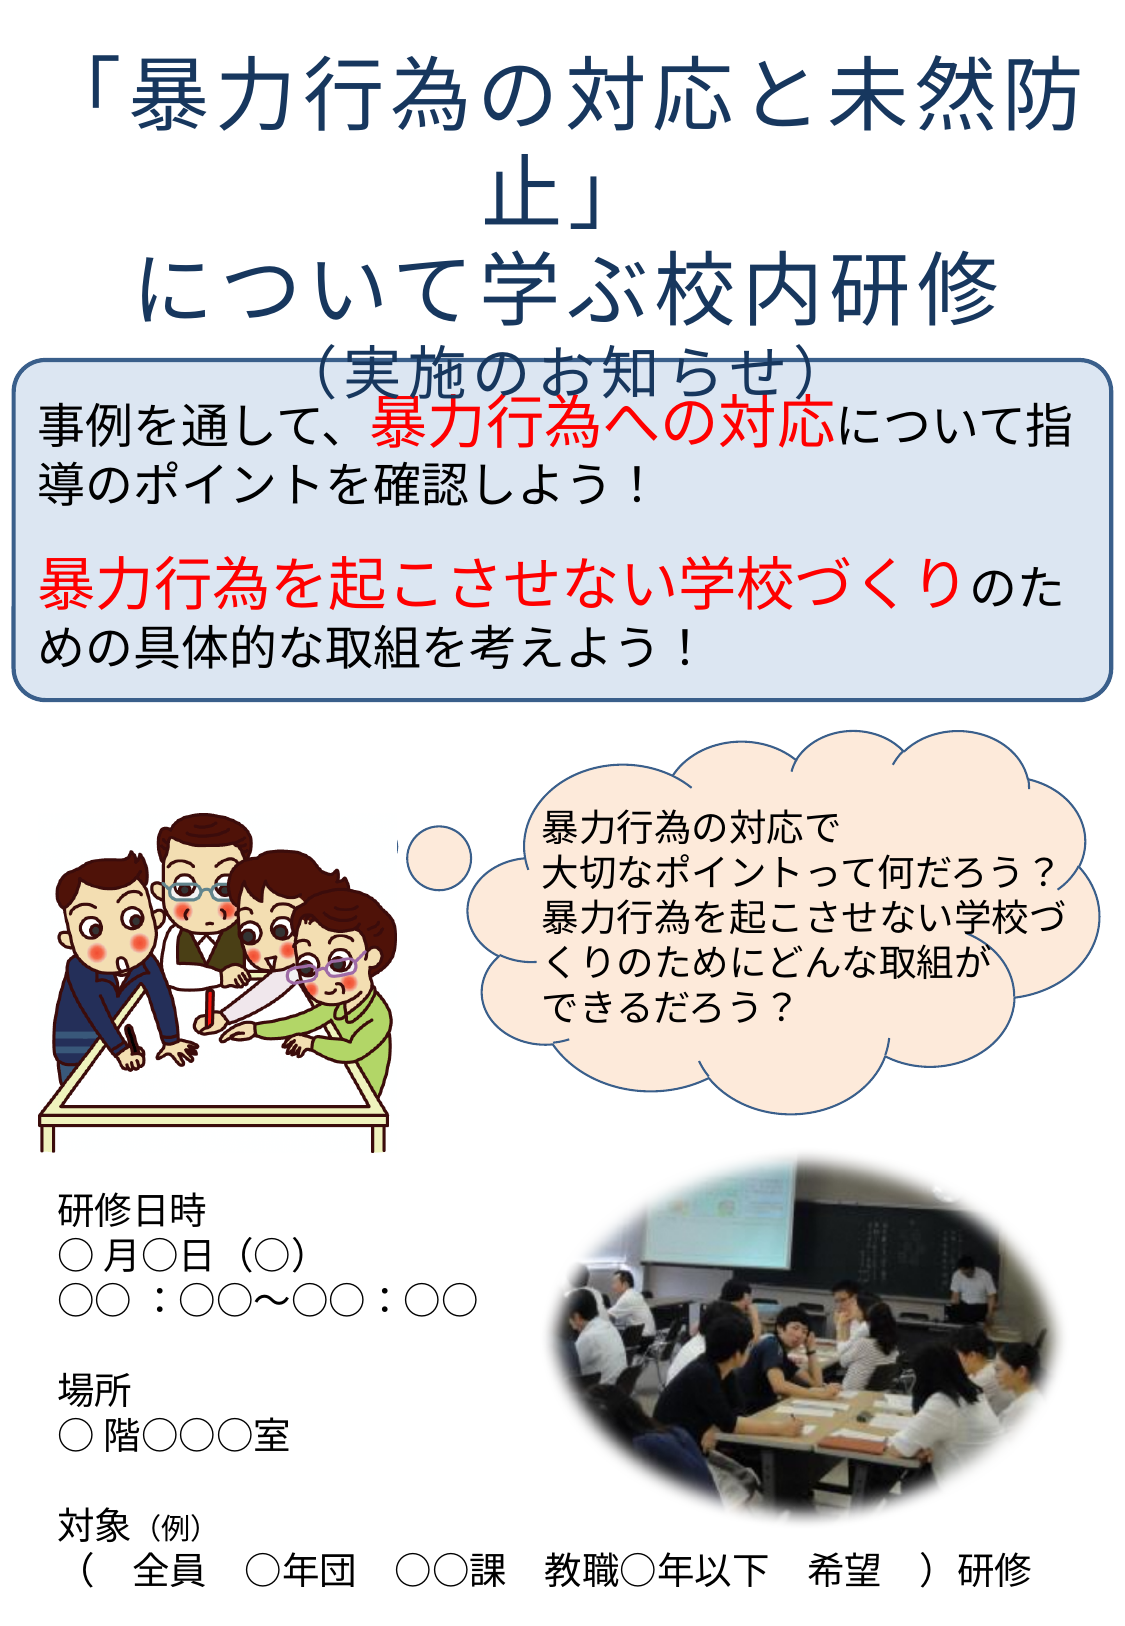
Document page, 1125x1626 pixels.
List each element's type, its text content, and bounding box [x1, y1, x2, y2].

text_box [1082, 867, 1102, 967]
text_box 研修日時 ○月○日（○） ○○：○○～○○：○○ 場所 ○階○○○室 対象（例） （ 全員 ○年団 ○○課 教職○年以下 希望 ）研修 [42, 1179, 1048, 1600]
text_box 「暴力行為の対応と未然防止」 について学ぶ校内研修 （実施のお知らせ） [0, 36, 1125, 414]
picture [38, 812, 398, 1153]
text_box [542, 728, 1066, 796]
text_box 暴力行為の対応で 大切なポイントって何だろう？ 暴力行為を起こさせない学校づくりのためにどんな取組が できるだろう？ [527, 796, 1082, 1037]
text_box 事例を通して、暴力行為への対応について指導のポイントを確認しよう！ 暴力行為を起こさせない学校づくりのための具体的な取組を考えよう！ [11, 414, 1114, 703]
text_box [465, 820, 1003, 1117]
text_box [405, 824, 474, 893]
picture [538, 1146, 1071, 1531]
text_box [1082, 817, 1088, 866]
